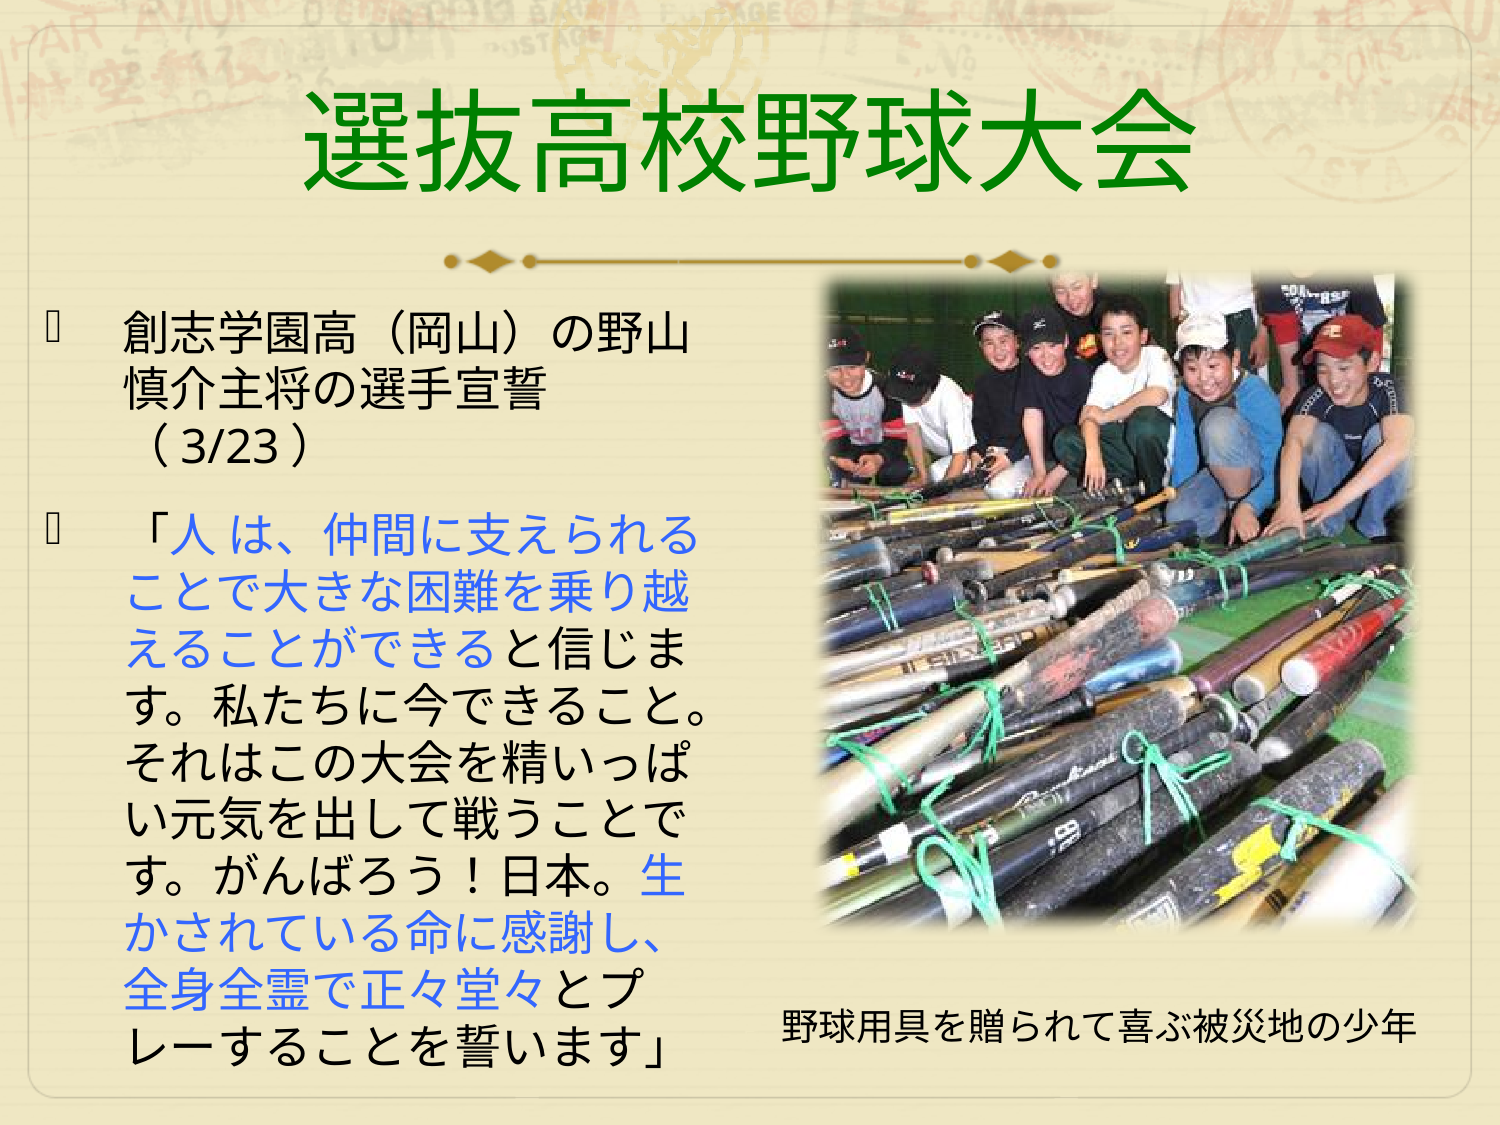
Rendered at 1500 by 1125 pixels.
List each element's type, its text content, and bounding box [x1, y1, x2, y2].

slide_number 5 [663, 1010, 837, 1071]
picture [0, 0, 1500, 1125]
list 創志学園高（岡山）の野山慎介主将の選手宣誓（3/23） 「人 は、仲間に支えられることで大きな困難を乗り越えることができると信じます。私たちに今できること。それはこの大会を精いっぱい元気を出して戦うことです。がんばろう！日本。生かされている命に感謝し、全身全霊で正々堂々とプレーすることを誓います」 [30, 294, 743, 1094]
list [809, 263, 1425, 937]
text_box 野球用具を贈られて喜ぶ被災地の少年 [766, 995, 1451, 1055]
title 選抜高校野球大会 [93, 45, 1407, 233]
